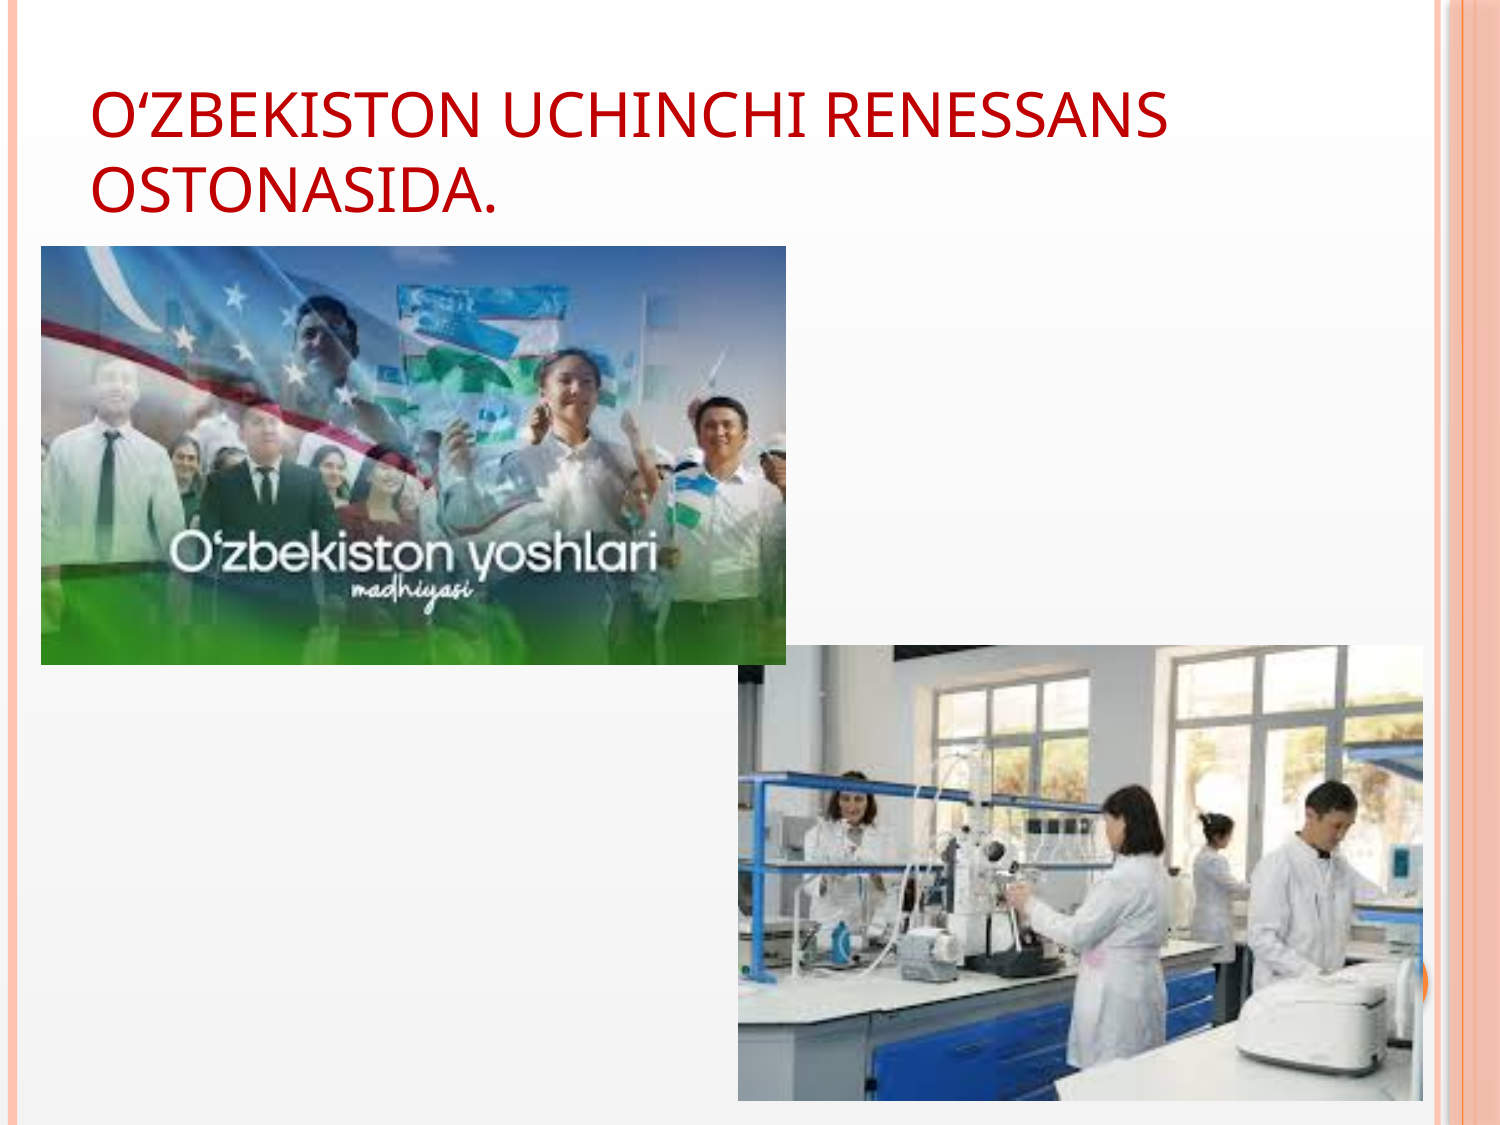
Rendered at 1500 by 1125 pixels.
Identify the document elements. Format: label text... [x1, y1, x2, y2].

picture [40, 246, 786, 666]
title O‘zbekiston uchinchi renessans ostonasida. [75, 45, 1300, 233]
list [737, 644, 1424, 1102]
